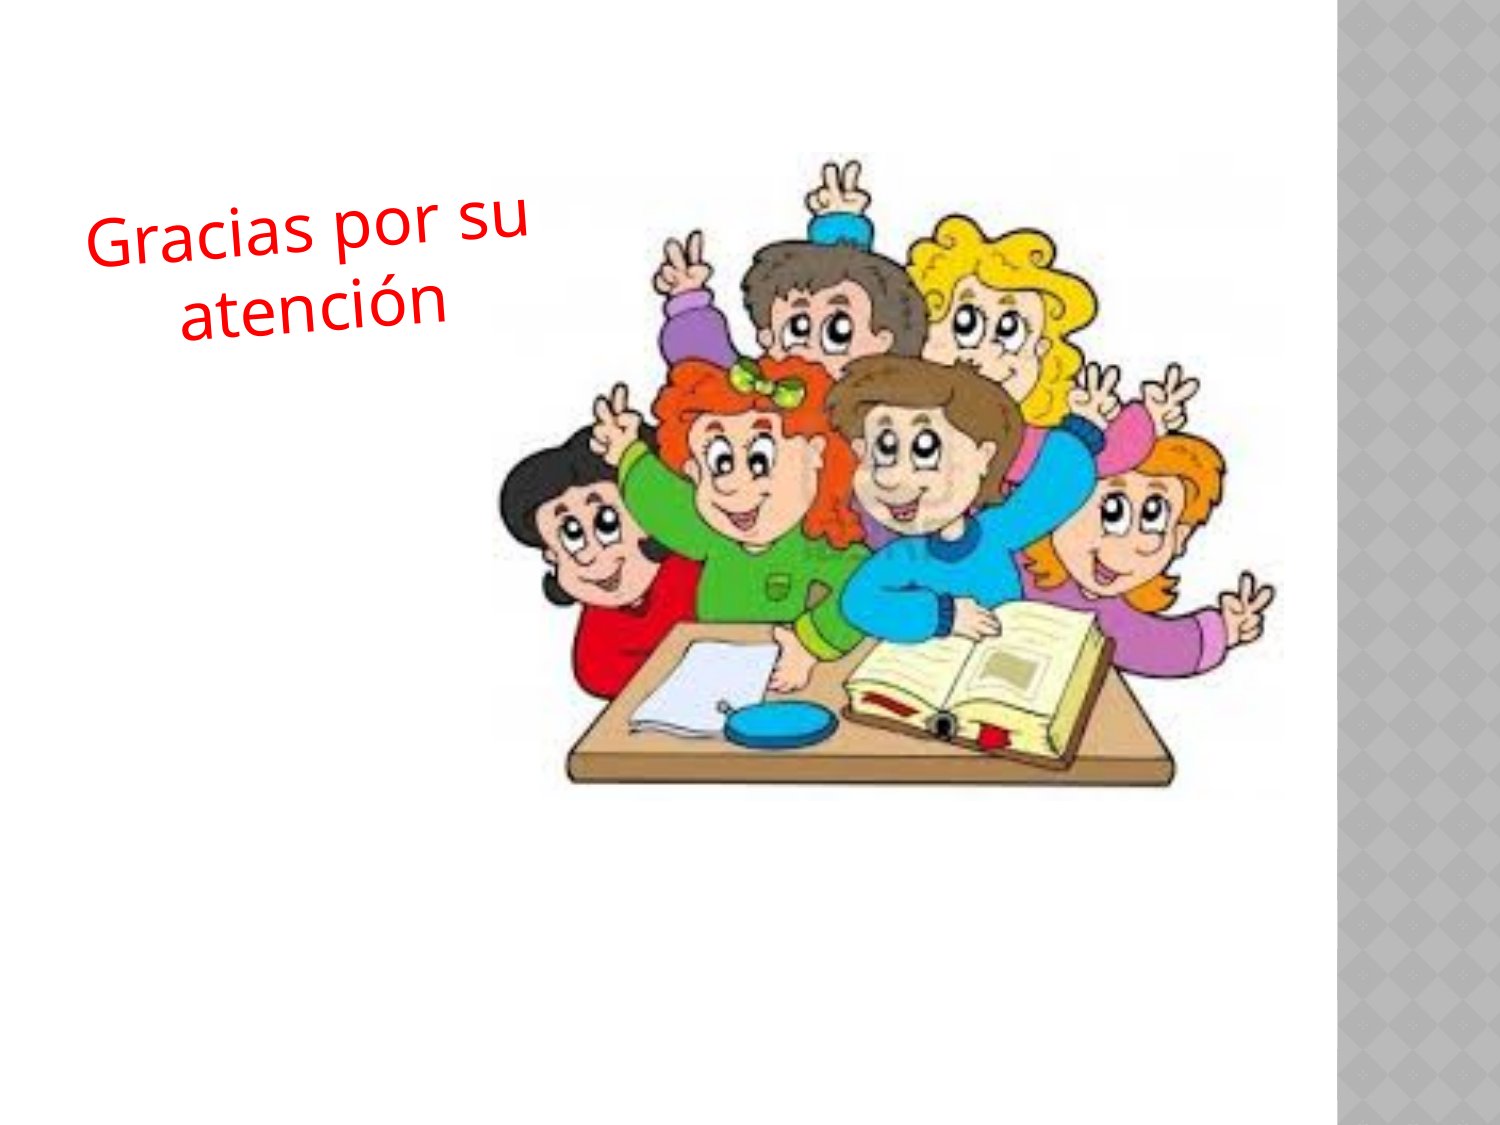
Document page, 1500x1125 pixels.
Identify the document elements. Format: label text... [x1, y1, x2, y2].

picture [491, 151, 1284, 801]
text_box Gracias por su atención [0, 164, 485, 376]
